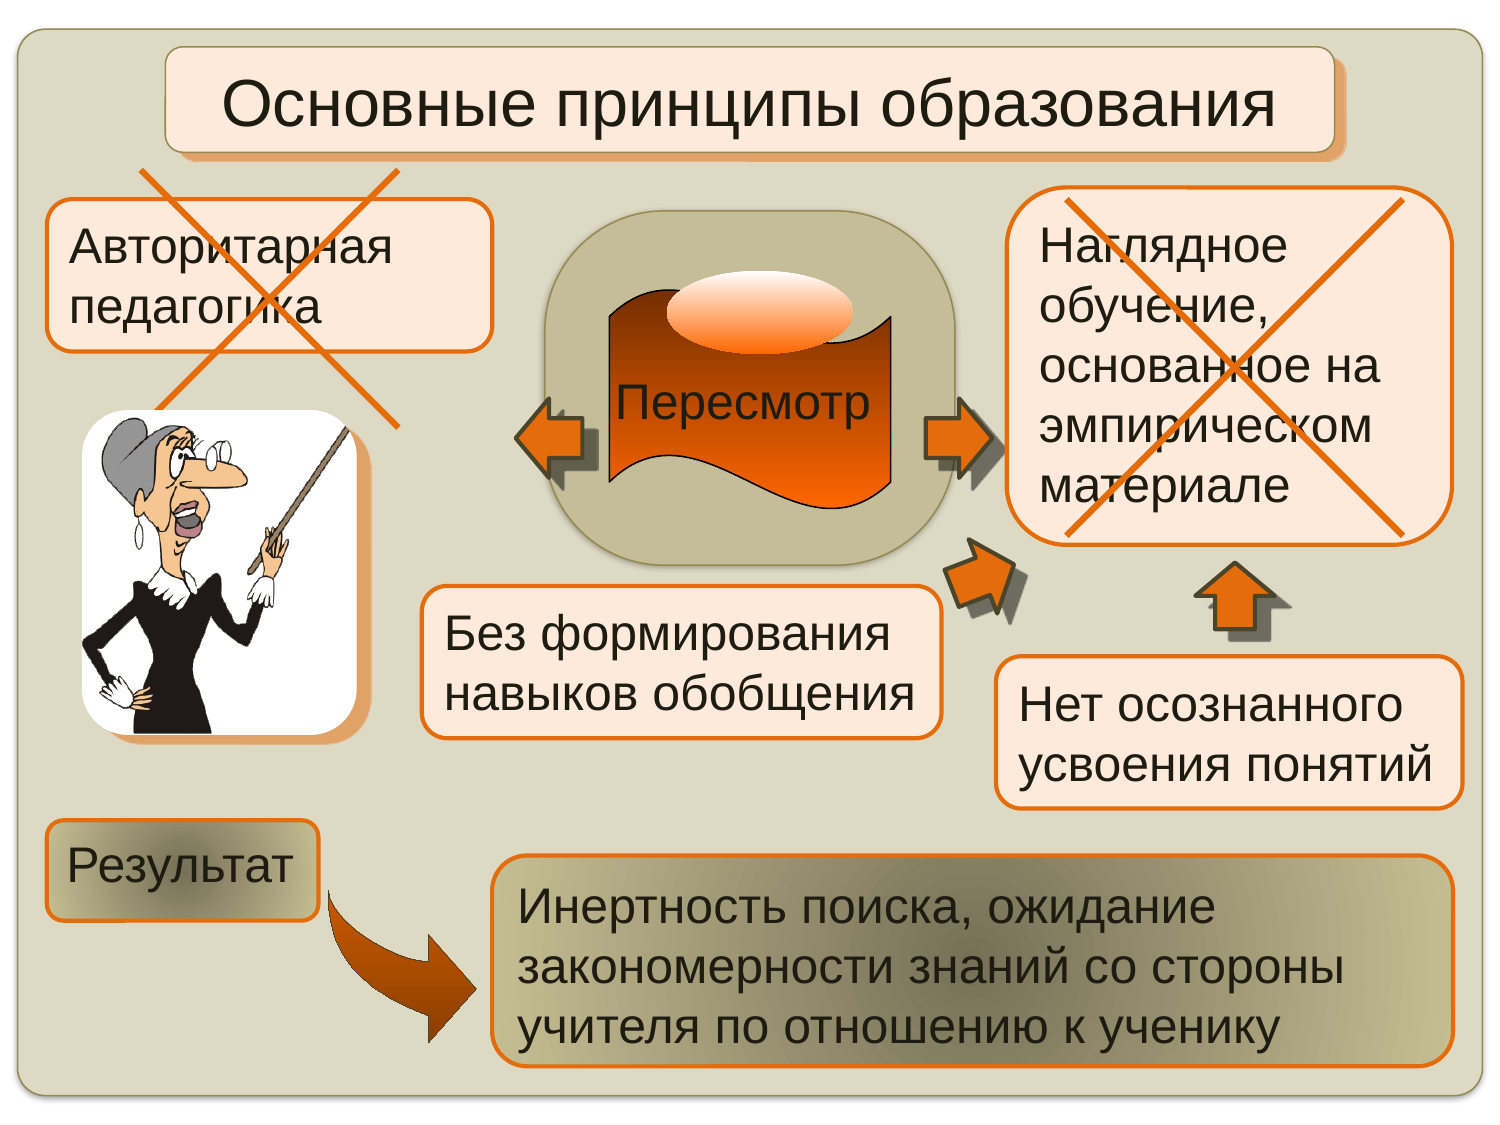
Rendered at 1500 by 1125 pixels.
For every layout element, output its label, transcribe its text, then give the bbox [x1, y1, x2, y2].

text_box [16, 28, 1484, 1097]
text_box [1193, 560, 1277, 632]
text_box Инертность поиска, ожидание закономерности знаний со стороны учителя по отношению к ученику [490, 853, 1456, 1069]
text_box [140, 169, 399, 428]
text_box Наглядное обучение, основанное на эмпирическом материале [1004, 185, 1455, 547]
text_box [544, 210, 956, 566]
text_box [944, 537, 1017, 616]
picture [0, 0, 1500, 1125]
text_box Авторитарная педагогика [403, 197, 495, 354]
text_box Нет осознанного усвоения понятий [993, 654, 1465, 811]
text_box Авторитарная педагогика [44, 197, 134, 354]
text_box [1066, 198, 1404, 536]
text_box Основные принципы образования [164, 46, 1336, 154]
text_box Результат [44, 818, 321, 923]
text_box [328, 890, 477, 1043]
text_box [960, 396, 995, 480]
text_box [514, 407, 539, 470]
text_box Без формирования навыков обобщения [419, 583, 944, 741]
